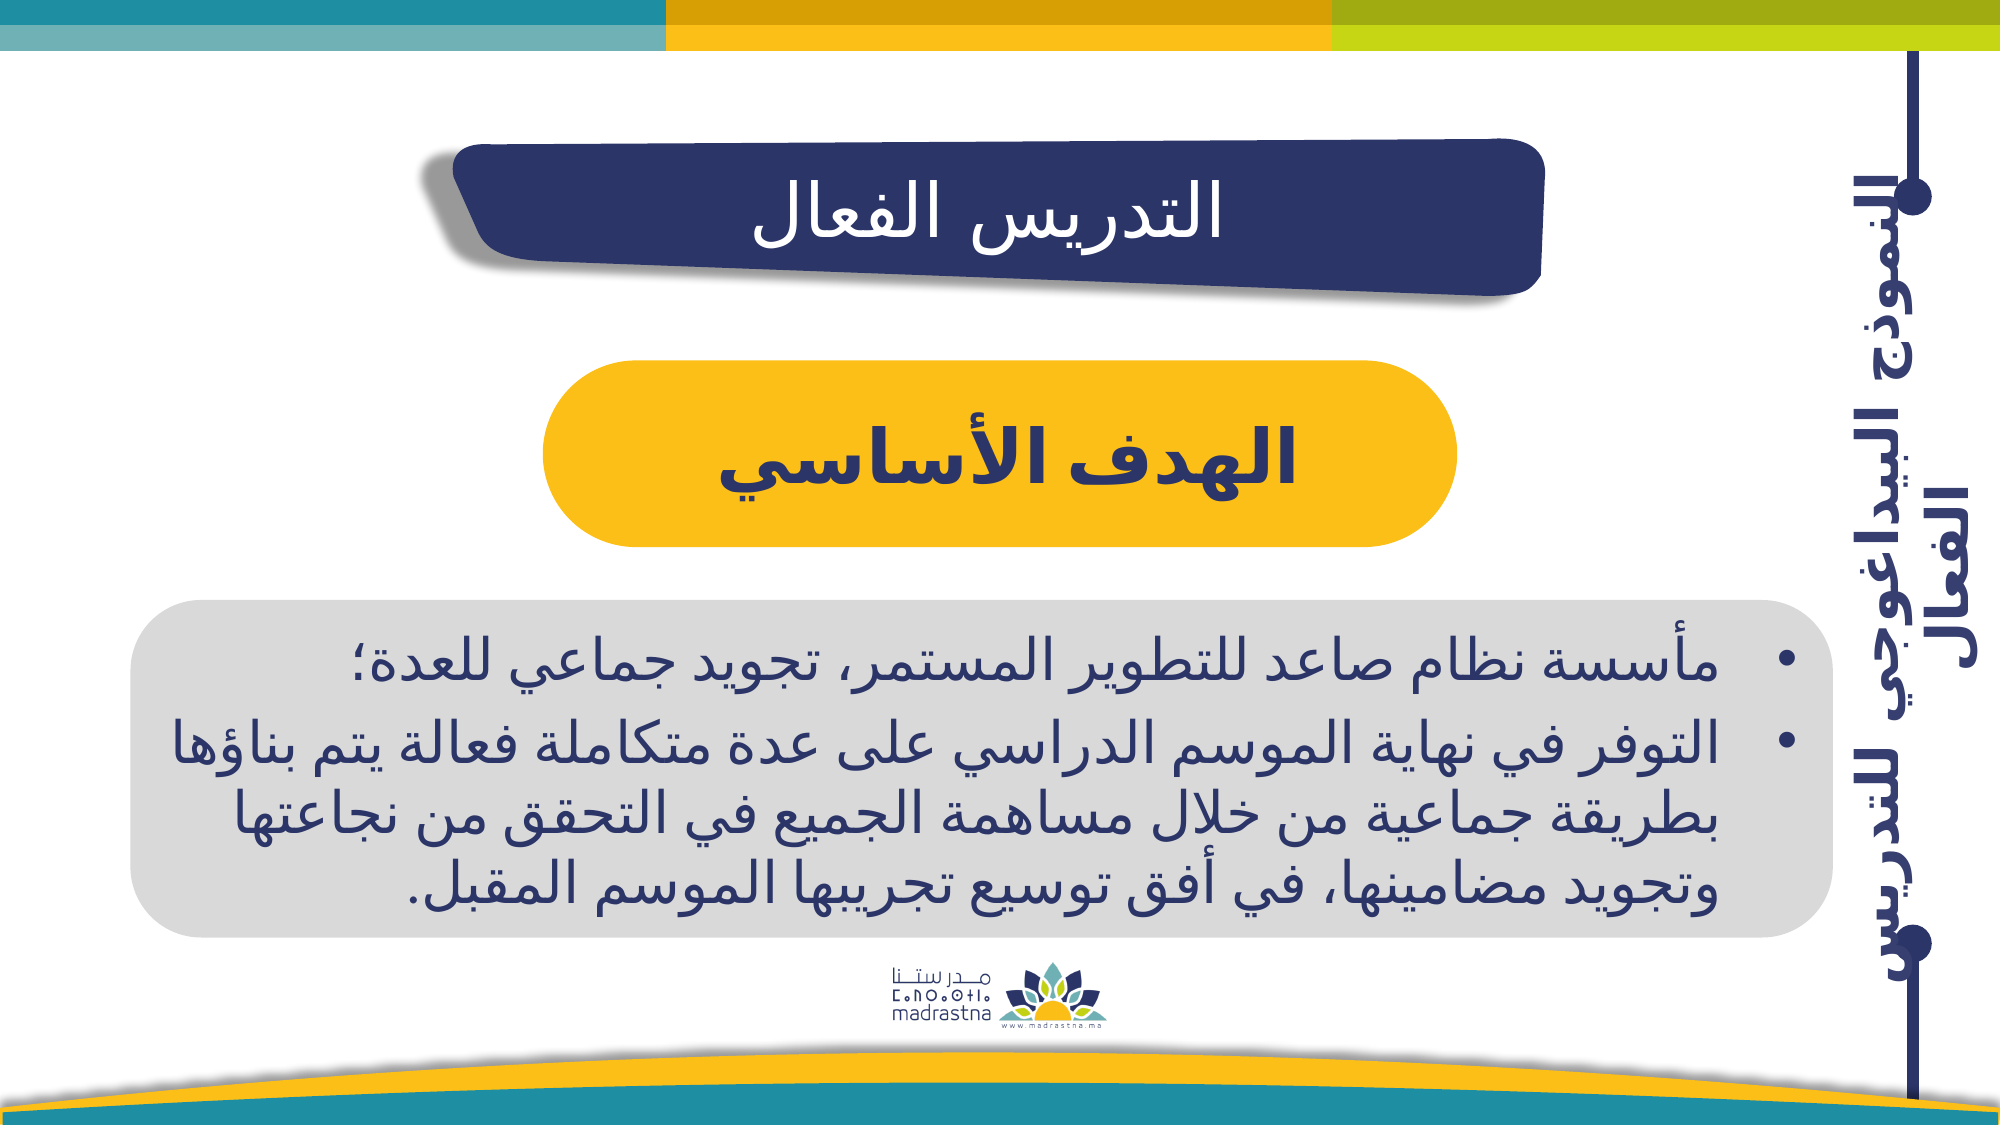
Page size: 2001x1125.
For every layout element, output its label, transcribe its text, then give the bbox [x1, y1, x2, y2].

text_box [1894, 925, 1931, 1052]
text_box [447, 100, 1553, 352]
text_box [0, 1052, 2000, 1125]
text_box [0, 0, 2000, 52]
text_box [1894, 52, 1931, 215]
text_box الهدف الأساسي [541, 359, 1459, 549]
picture [893, 962, 1107, 1028]
text_box مأسسة نظام صاعد للتطوير المستمر، تجويد جماعي للعدة؛ التوفر في نهاية الموسم الدراسي على عدة متكاملة فعالة يتم بناؤها بطريقة جماعية من خلال مساهمة الجميع في التحقق من نجاعتها وتجويد مضامينها، في أفق توسيع تجريبها الموسم المقبل. [129, 598, 1834, 939]
text_box النموذج البيداغوجي للتدريس الفعال [1832, 136, 1988, 1021]
